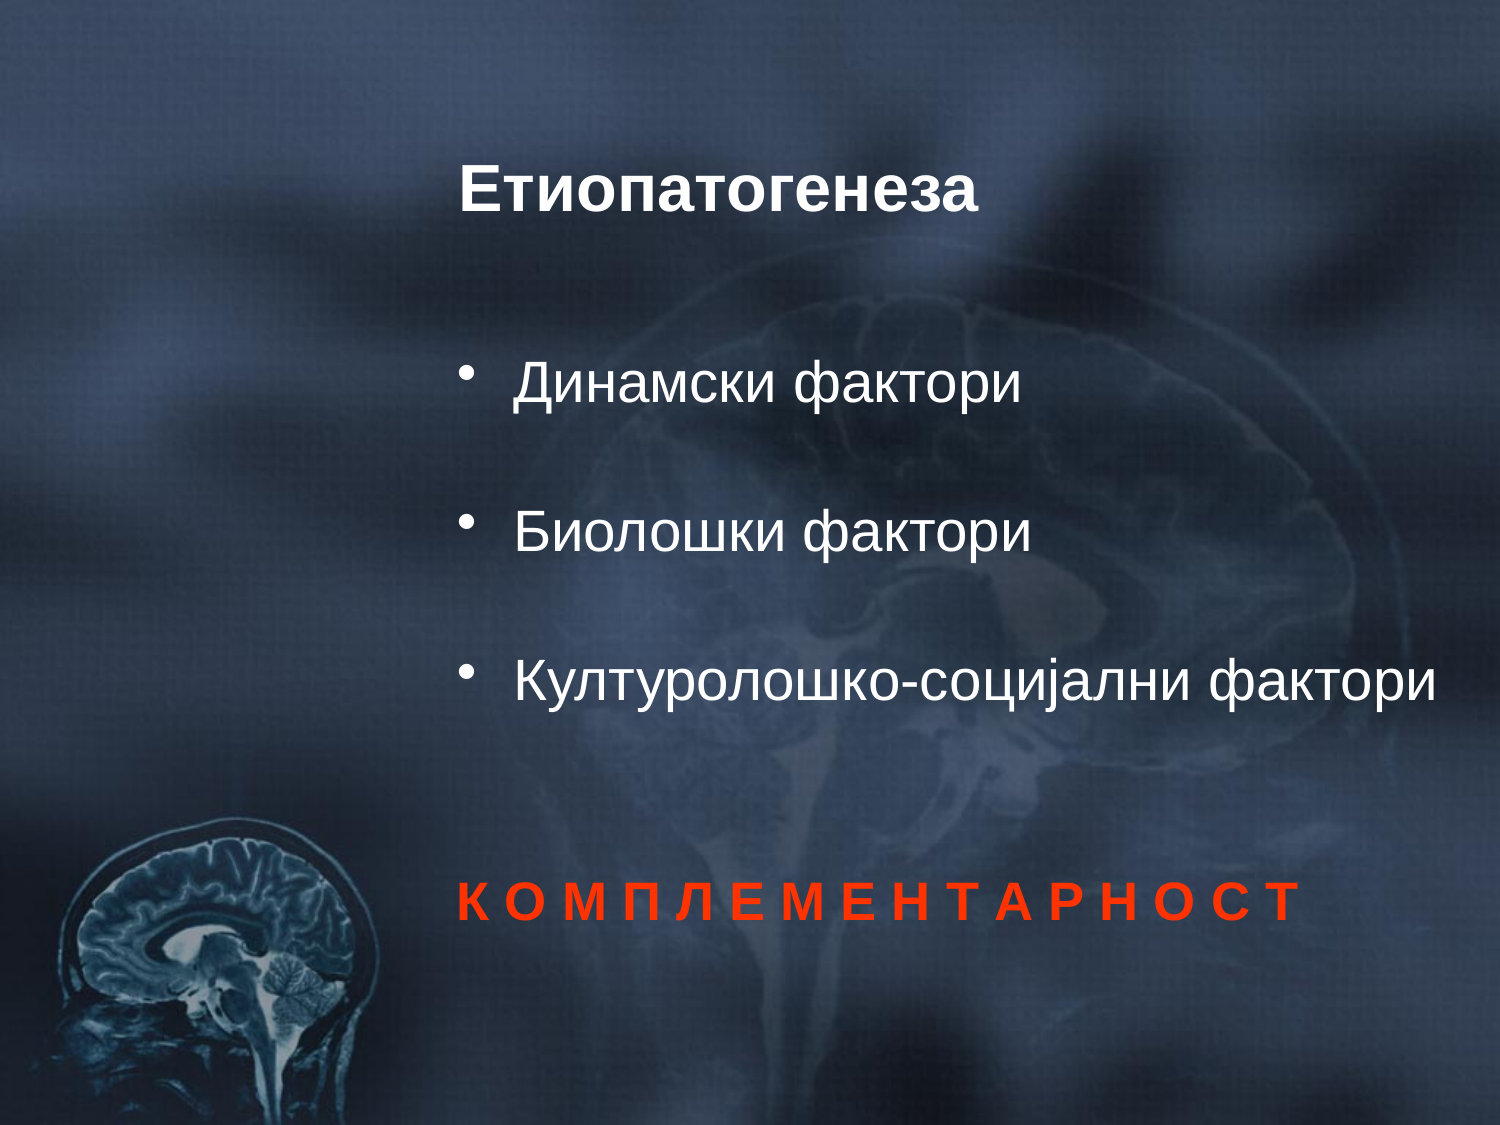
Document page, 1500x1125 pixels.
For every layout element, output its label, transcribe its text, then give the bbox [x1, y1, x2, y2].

picture [0, 0, 1500, 1125]
title Етиопатогенеза [443, 44, 1480, 233]
list Динамски фактори Биолошки фактори Културолошко-социјални фактори К О М П Л Е М Е Н Т А Р Н О С Т [441, 262, 1480, 1006]
